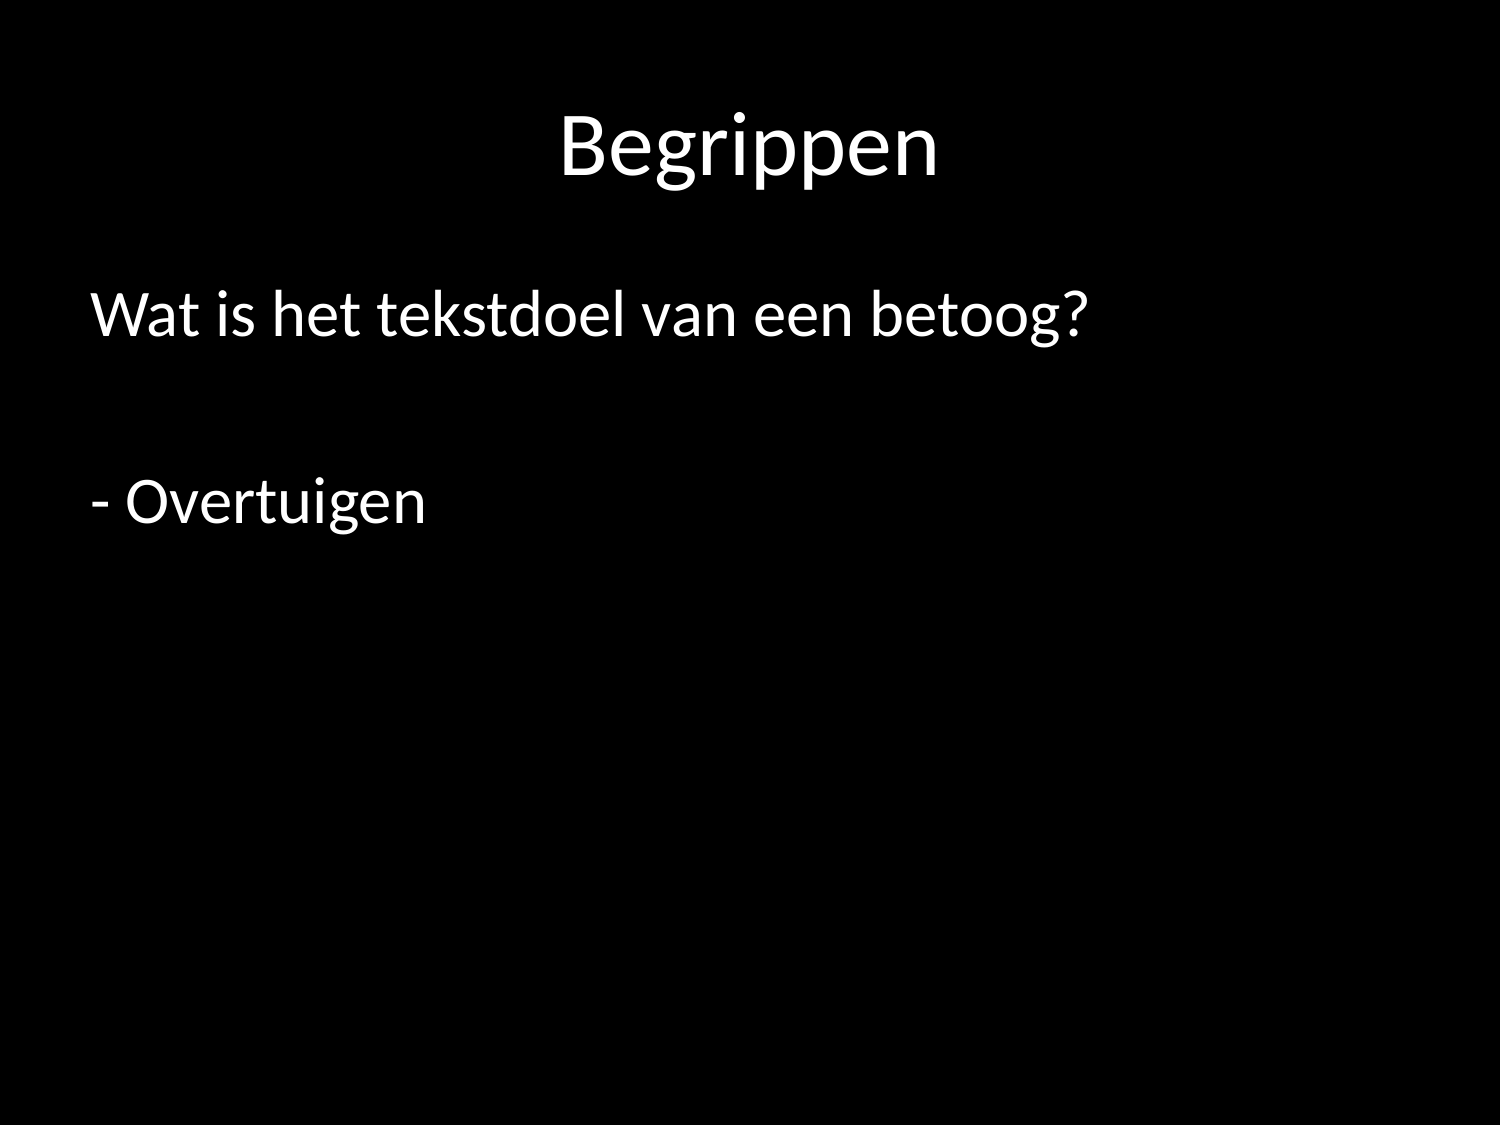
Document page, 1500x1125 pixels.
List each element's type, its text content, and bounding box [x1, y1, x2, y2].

title Begrippen [75, 45, 1425, 233]
list Wat is het tekstdoel van een betoog? - Overtuigen [75, 262, 1425, 1005]
